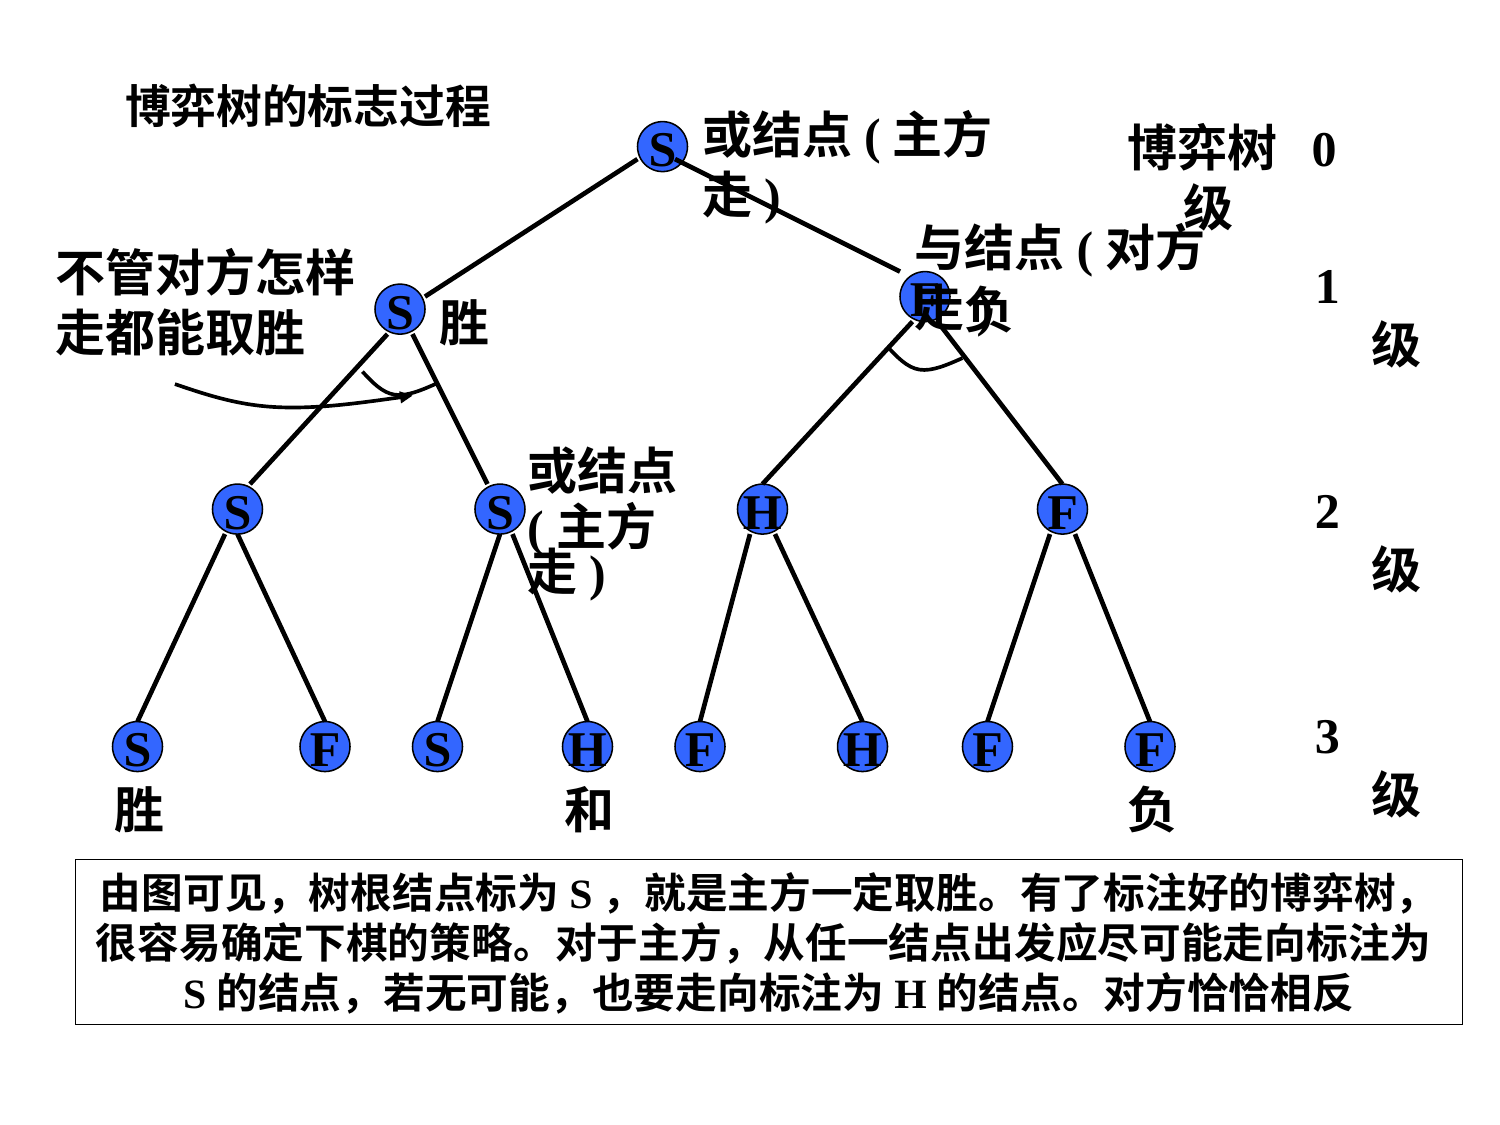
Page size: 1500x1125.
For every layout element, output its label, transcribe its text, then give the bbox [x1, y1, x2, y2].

text_box 由图可见，树根结点标为S，就是主方一定取胜。有了标注好的博弈树，很容易确定下棋的策略。对于主方，从任一结点出发应尽可能走向标注为S的结点，若无可能，也要走向标注为H的结点。对方恰恰相反 [75, 859, 1463, 1024]
text_box 博弈树 0级 [1112, 109, 1413, 197]
text_box 2级 [1299, 471, 1413, 560]
text_box F [300, 721, 351, 772]
text_box 或结点 (主方走) [512, 446, 725, 607]
text_box H [837, 721, 888, 772]
text_box 胜 [99, 771, 175, 847]
text_box 和 [549, 771, 625, 847]
text_box 3级 [1299, 696, 1413, 785]
text_box 或结点(主方走) [687, 96, 1063, 232]
text_box 胜 [424, 284, 500, 359]
text_box F [962, 721, 1013, 772]
text_box 不管对方怎样走都能取胜 [41, 234, 400, 369]
text_box 与结点(对方走) [899, 209, 1275, 344]
text_box S [400, 284, 424, 335]
text_box S [637, 121, 687, 172]
text_box [887, 346, 963, 370]
text_box [362, 371, 436, 394]
text_box S [212, 484, 263, 535]
text_box 1级 [1299, 246, 1413, 335]
text_box S [412, 721, 463, 772]
text_box [174, 383, 413, 408]
text_box S [112, 721, 163, 772]
text_box H [562, 721, 613, 772]
text_box F [1037, 484, 1088, 535]
text_box S [474, 484, 512, 535]
text_box F [1125, 721, 1176, 772]
text_box F [675, 721, 726, 772]
text_box 博弈树的标志过程 [125, 84, 675, 172]
text_box H [737, 484, 788, 535]
text_box 负 [1112, 771, 1188, 847]
